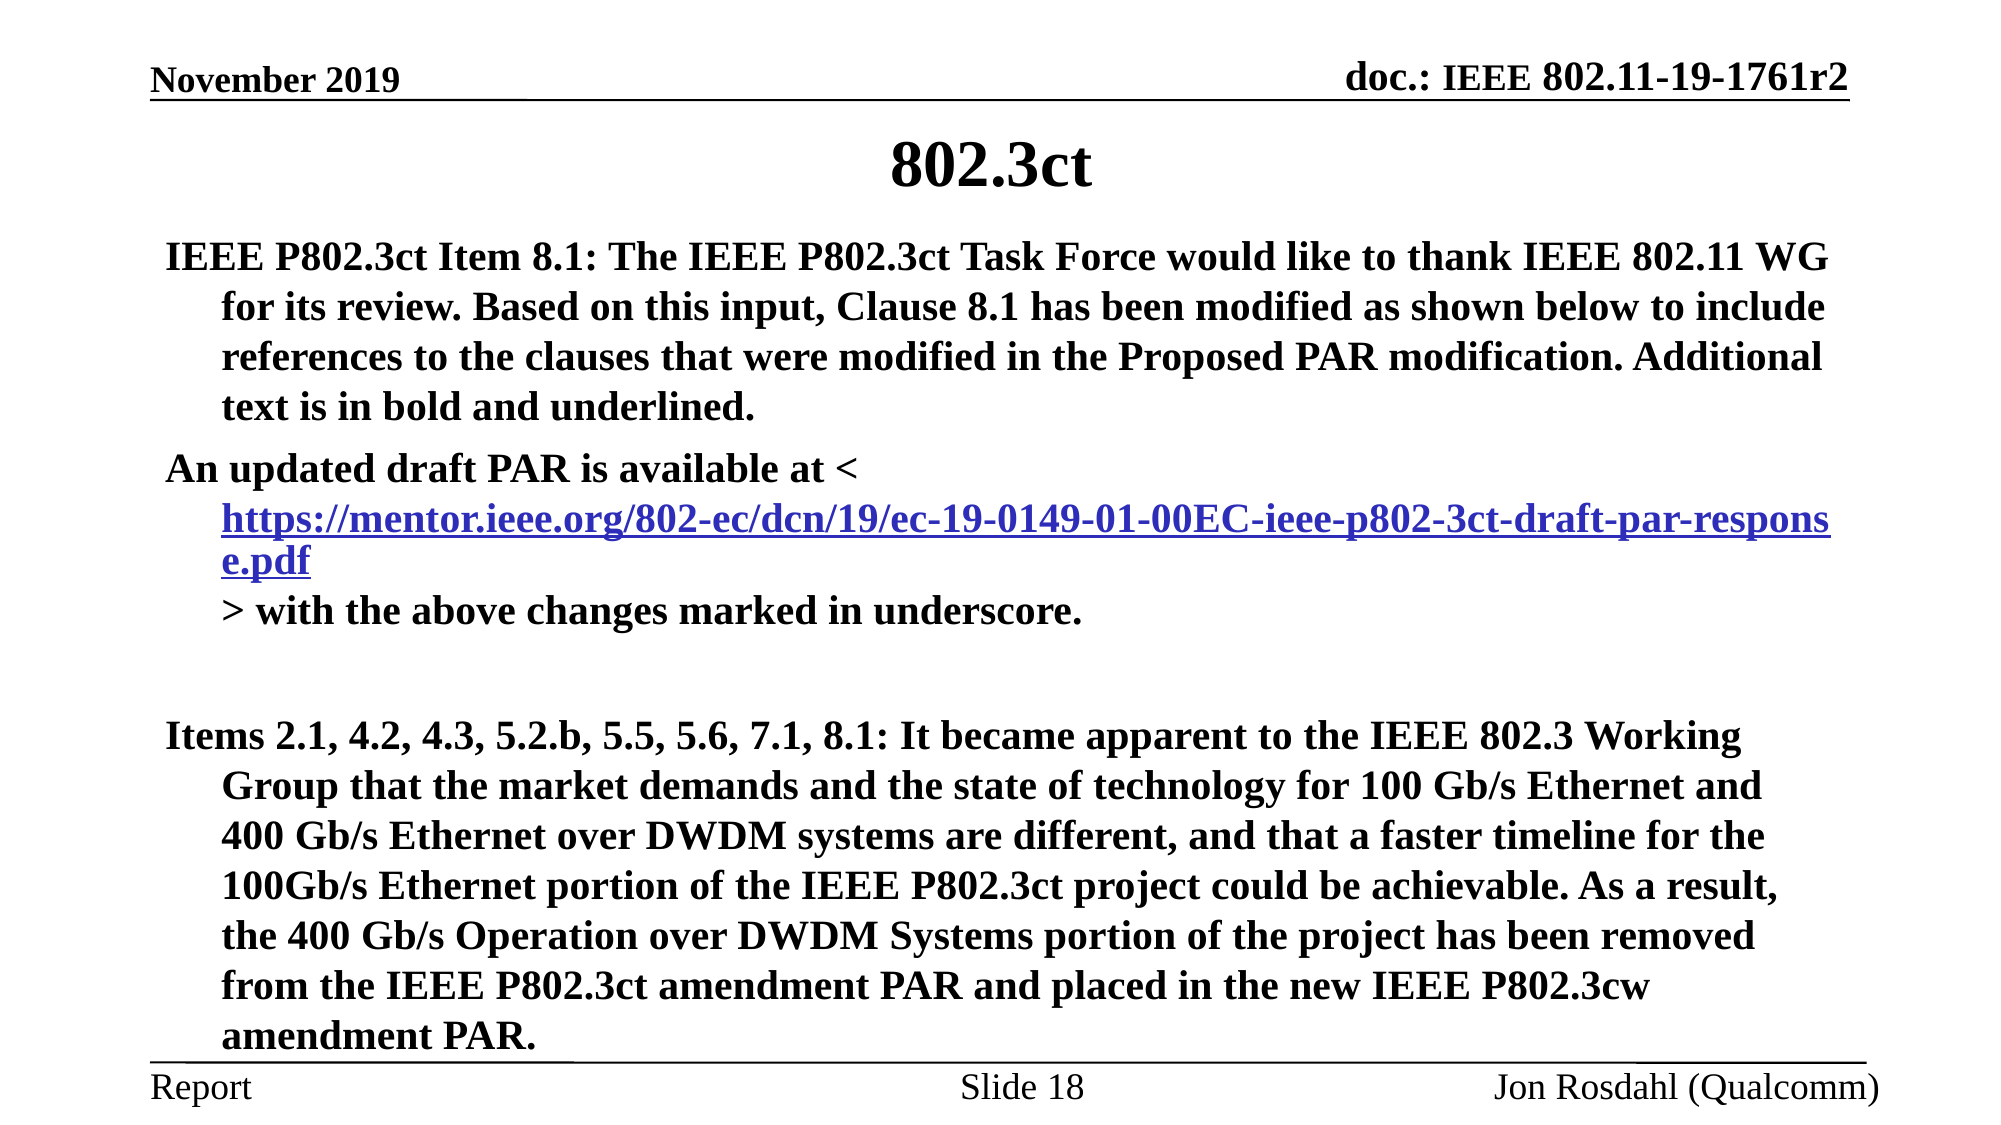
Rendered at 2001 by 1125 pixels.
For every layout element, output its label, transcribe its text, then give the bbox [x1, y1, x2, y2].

footer Jon Rosdahl (Qualcomm) [1436, 1061, 1881, 1108]
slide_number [149, 49, 431, 100]
title 802.3ct [149, 112, 1850, 209]
list IEEE P802.3ct Item 8.1: The IEEE P802.3ct Task Force would like to thank IEEE 802.11 WG for its review. Based on this input, Clause 8.1 has been modified as shown below to include references to the clauses that were modified in the Proposed PAR modification. Additional text is in bold and underlined. An updated draft PAR is available at <https://mentor.ieee.org/802-ec/dcn/19/ec-19-0149-01-00EC-ieee-p802-3ct-draft-par-response.pdf> with the above changes marked in underscore. Items 2.1, 4.2, 4.3, 5.2.b, 5.5, 5.6, 7.1, 8.1: It became apparent to the IEEE 802.3 Working Group that the market demands and the state of technology for 100 Gb/s Ethernet and 400 Gb/s Ethernet over DWDM systems are different, and that a faster timeline for the 100Gb/s Ethernet portion of the IEEE P802.3ct project could be achievable. As a result, the 400 Gb/s Operation over DWDM Systems portion of the project has been removed from the IEEE P802.3ct amendment PAR and placed in the new IEEE P802.3cw amendment PAR. [149, 220, 1850, 1000]
slide_number Slide 18 [950, 1061, 1095, 1125]
